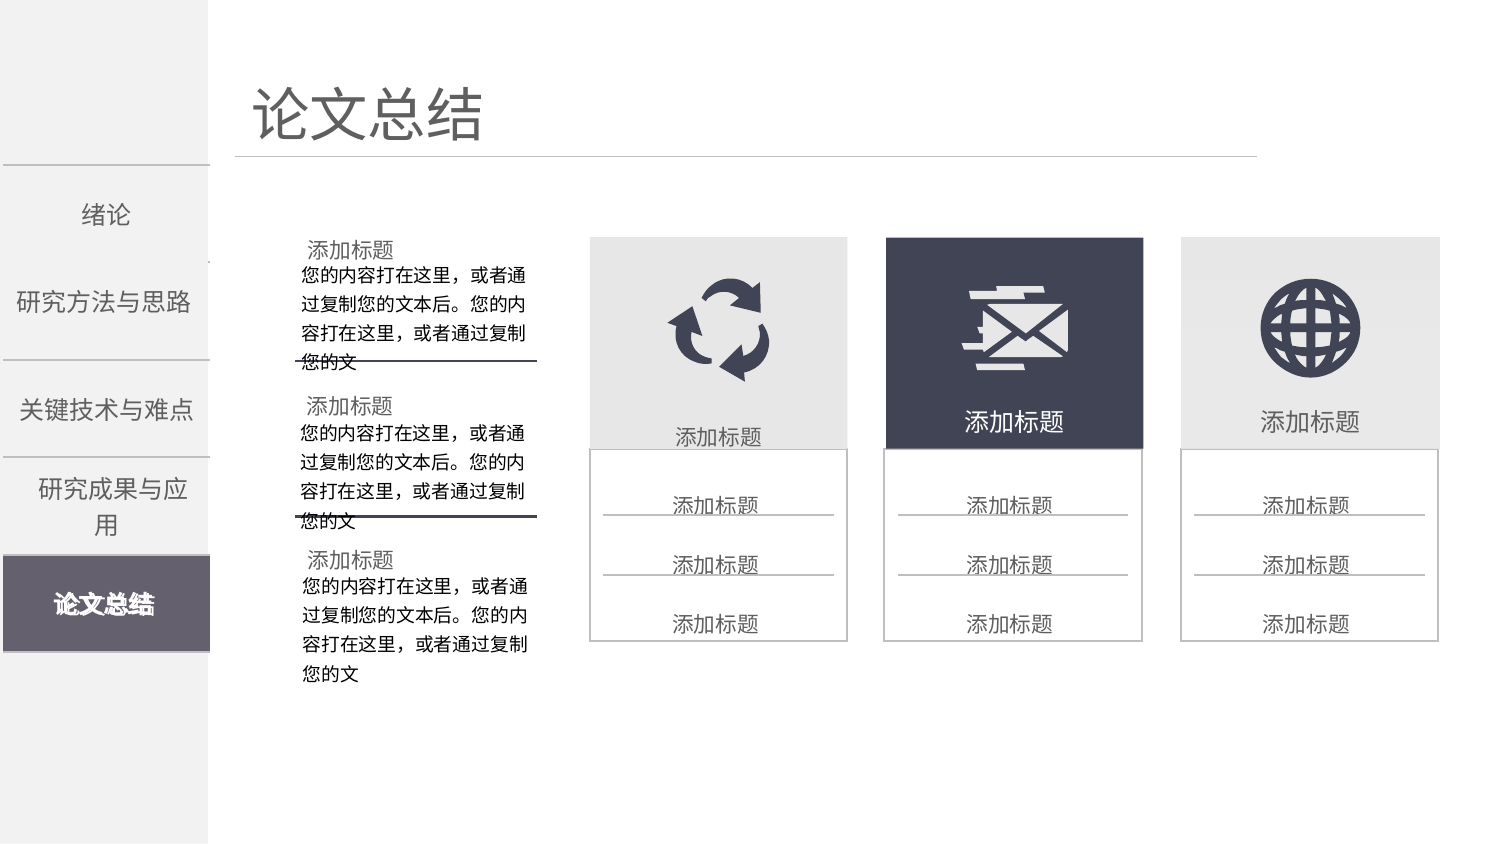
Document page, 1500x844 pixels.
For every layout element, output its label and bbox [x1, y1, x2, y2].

text_box [589, 449, 848, 642]
text_box [282, 213, 557, 383]
text_box [589, 237, 848, 449]
text_box [282, 522, 558, 694]
text_box [281, 368, 556, 541]
text_box [1180, 448, 1439, 642]
text_box [886, 237, 1144, 449]
text_box [884, 448, 1142, 642]
text_box [1181, 237, 1440, 449]
